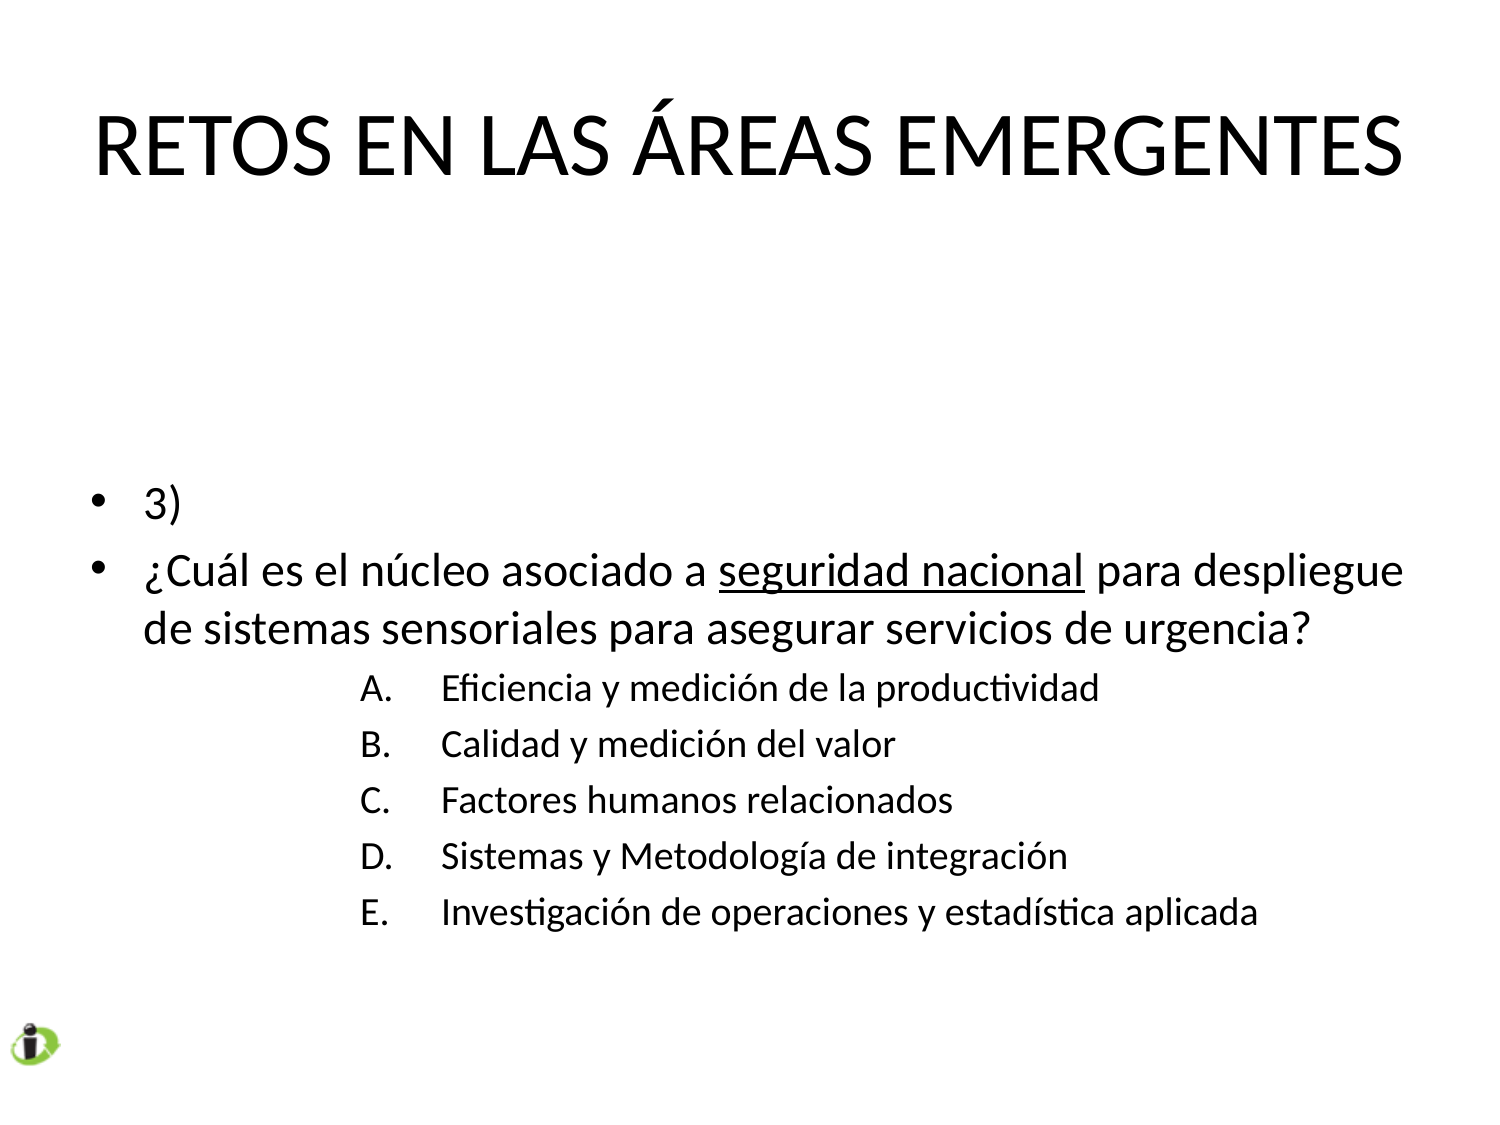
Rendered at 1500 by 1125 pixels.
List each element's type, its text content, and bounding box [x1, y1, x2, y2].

list 3) ¿Cuál es el núcleo asociado a seguridad nacional para despliegue de sistemas sensoriales para asegurar servicios de urgencia? Eficiencia y medición de la productividad Calidad y medición del valor Factores humanos relacionados Sistemas y Metodología de integración Investigación de operaciones y estadística aplicada [75, 262, 1425, 1005]
title RETOS EN LAS ÁREAS EMERGENTES [75, 45, 1425, 233]
picture [10, 1020, 61, 1072]
